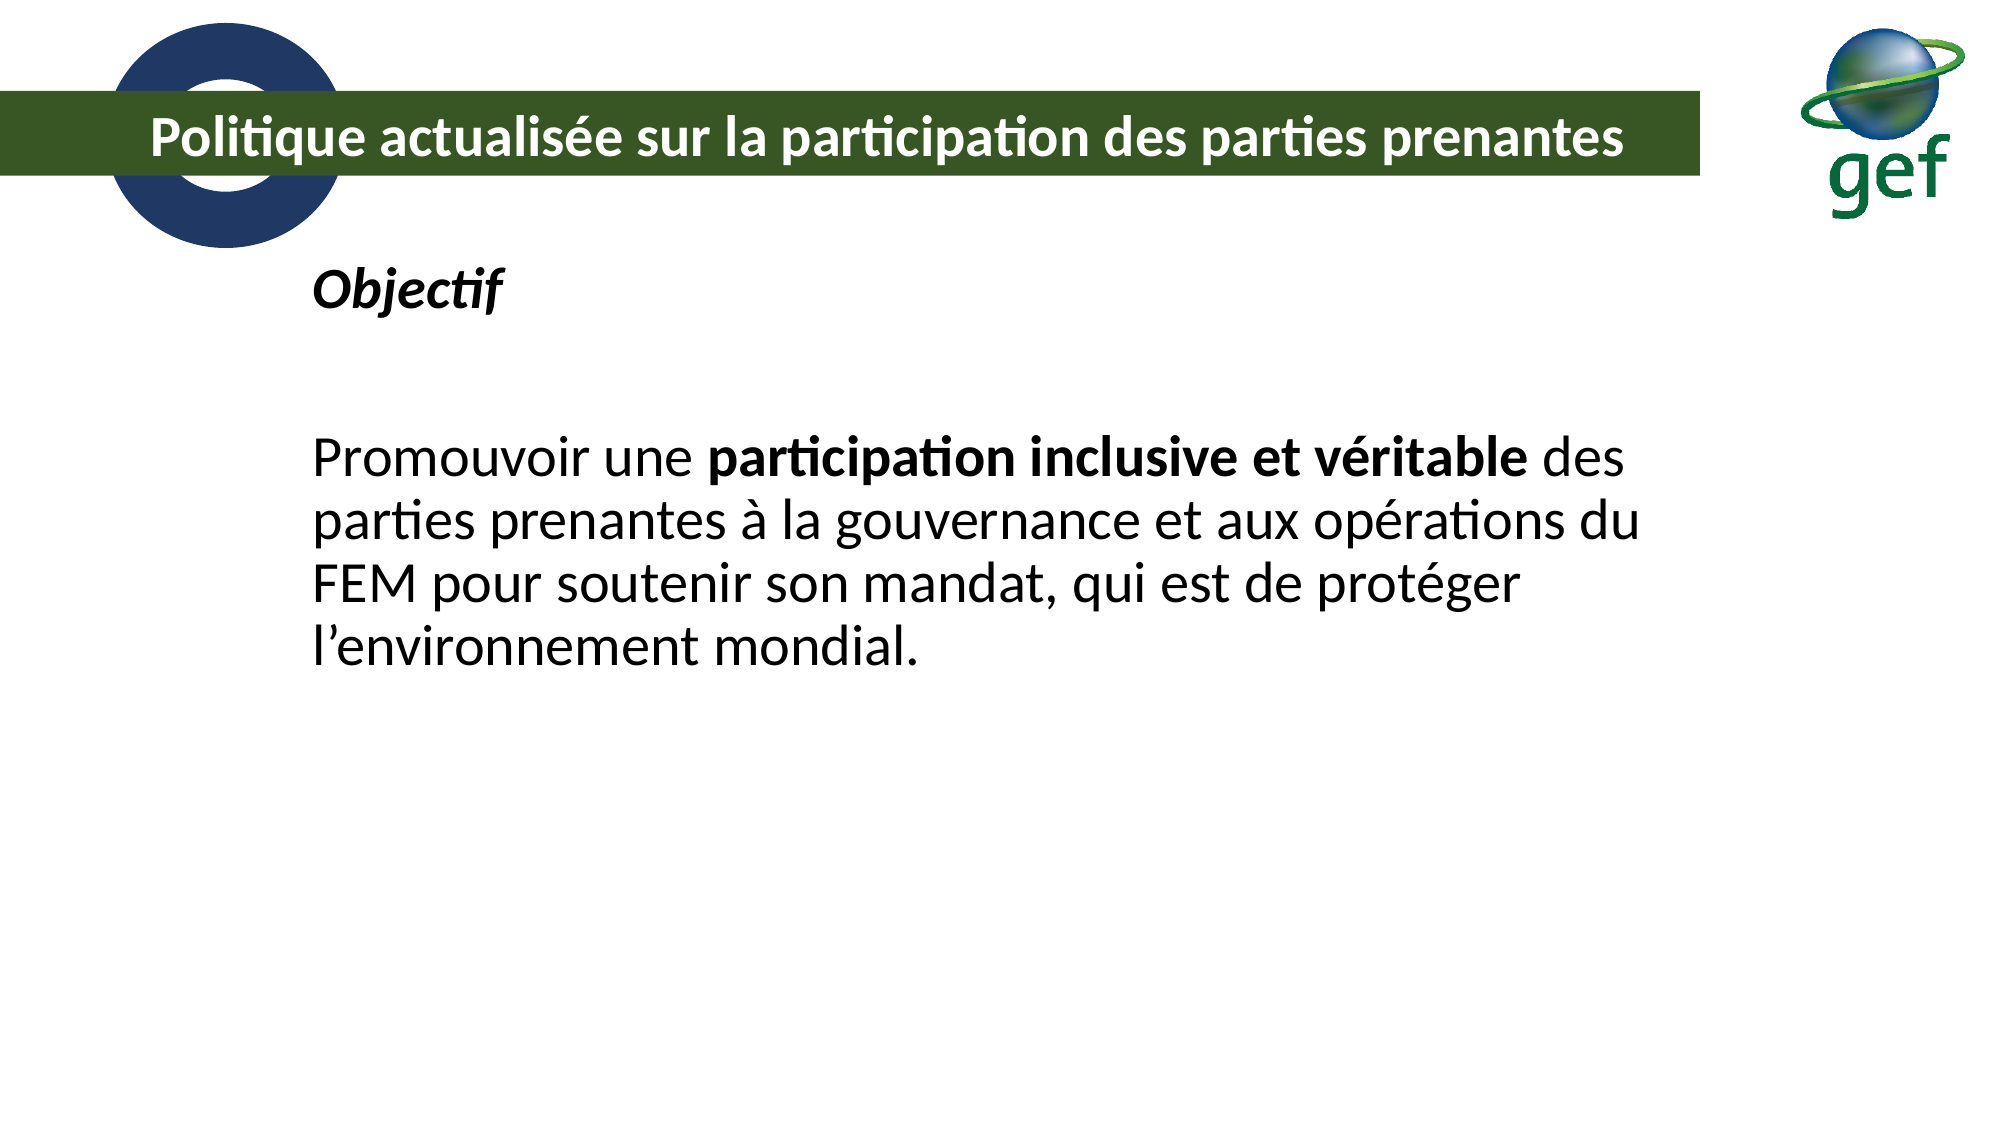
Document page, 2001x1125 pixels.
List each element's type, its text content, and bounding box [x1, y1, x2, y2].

list Objectif Promouvoir une participation inclusive et véritable des parties prenantes à la gouvernance et aux opérations du FEM pour soutenir son mandat, qui est de protéger l’environnement mondial. [297, 251, 1685, 965]
text_box Politique actualisée sur la participation des parties prenantes [0, 90, 1700, 176]
text_box [112, 176, 339, 250]
text_box [114, 21, 337, 90]
picture [1796, 22, 1969, 224]
